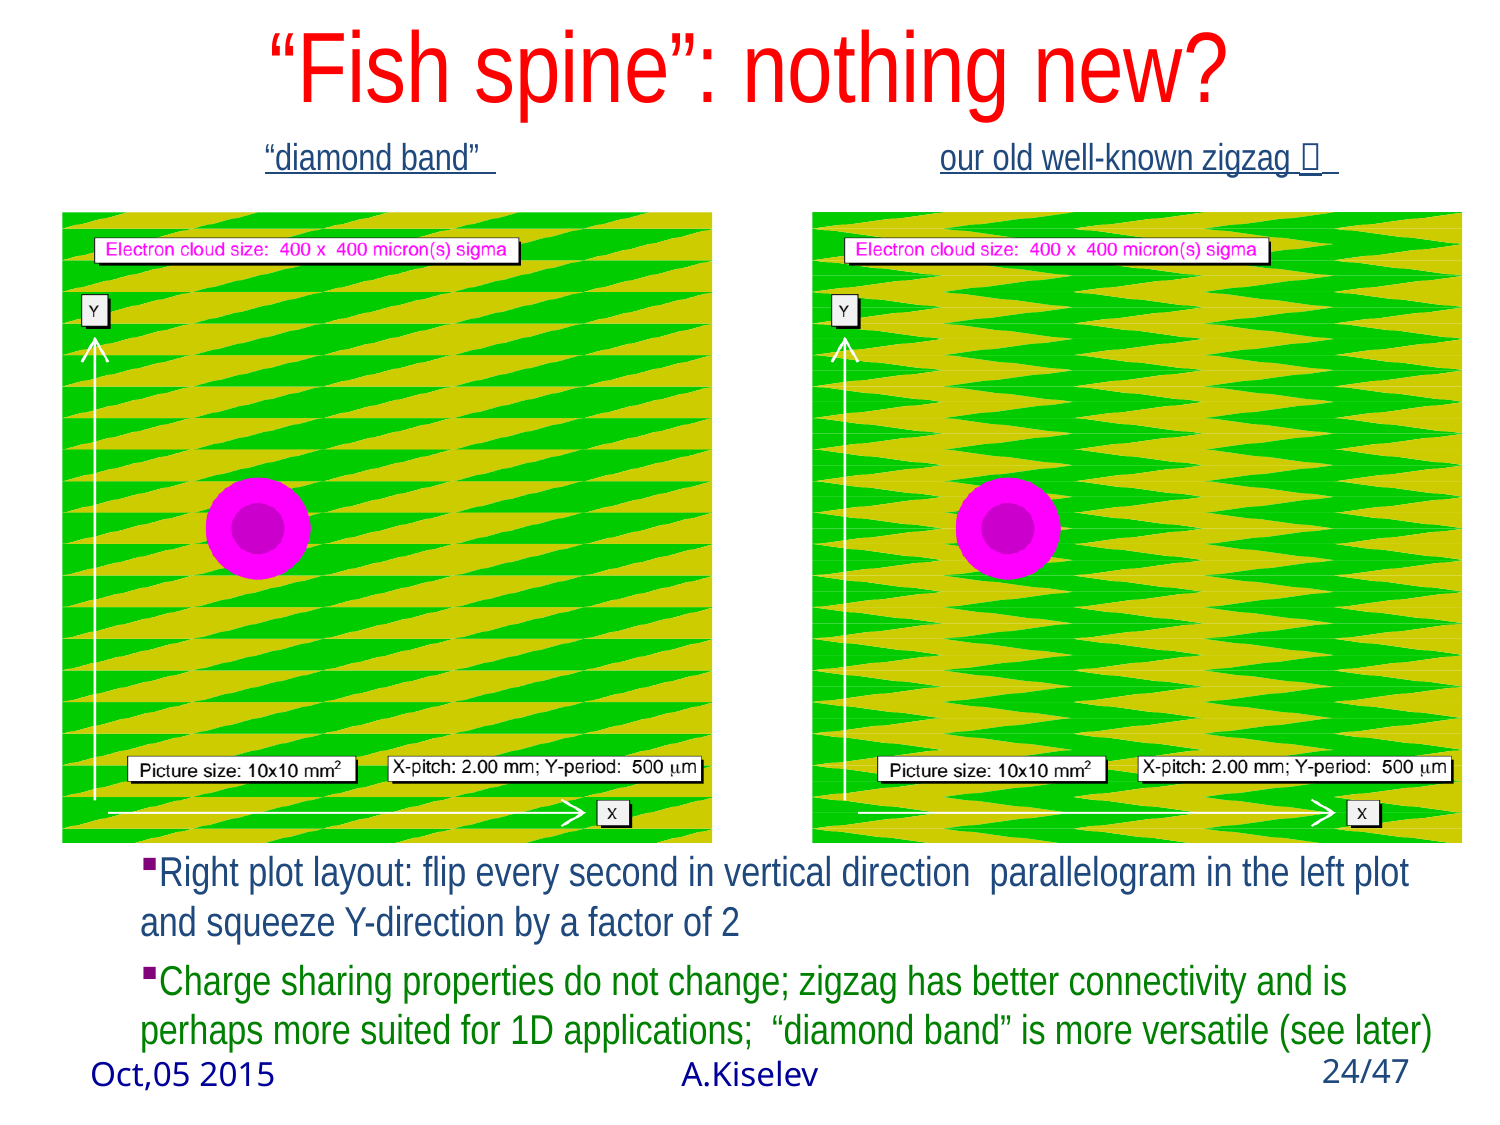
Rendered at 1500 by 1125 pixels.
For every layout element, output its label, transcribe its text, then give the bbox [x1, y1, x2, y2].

picture [62, 212, 713, 843]
text_box Right plot layout: flip every second in vertical direction parallelogram in the left plot and squeeze Y-direction by a factor of 2 Charge sharing properties do not change; zigzag has better connectivity and is perhaps more suited for 1D applications; “diamond band” is more versatile (see later) [125, 837, 1450, 1075]
text_box our old well-known zigzag  [924, 124, 1500, 200]
title “Fish spine”: nothing new? [0, 0, 1500, 125]
text_box “diamond band” [249, 124, 638, 200]
slide_number 24/47 [1074, 1075, 1425, 1103]
footer A.Kiselev [512, 1075, 988, 1103]
picture [812, 212, 1463, 843]
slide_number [75, 1042, 425, 1103]
